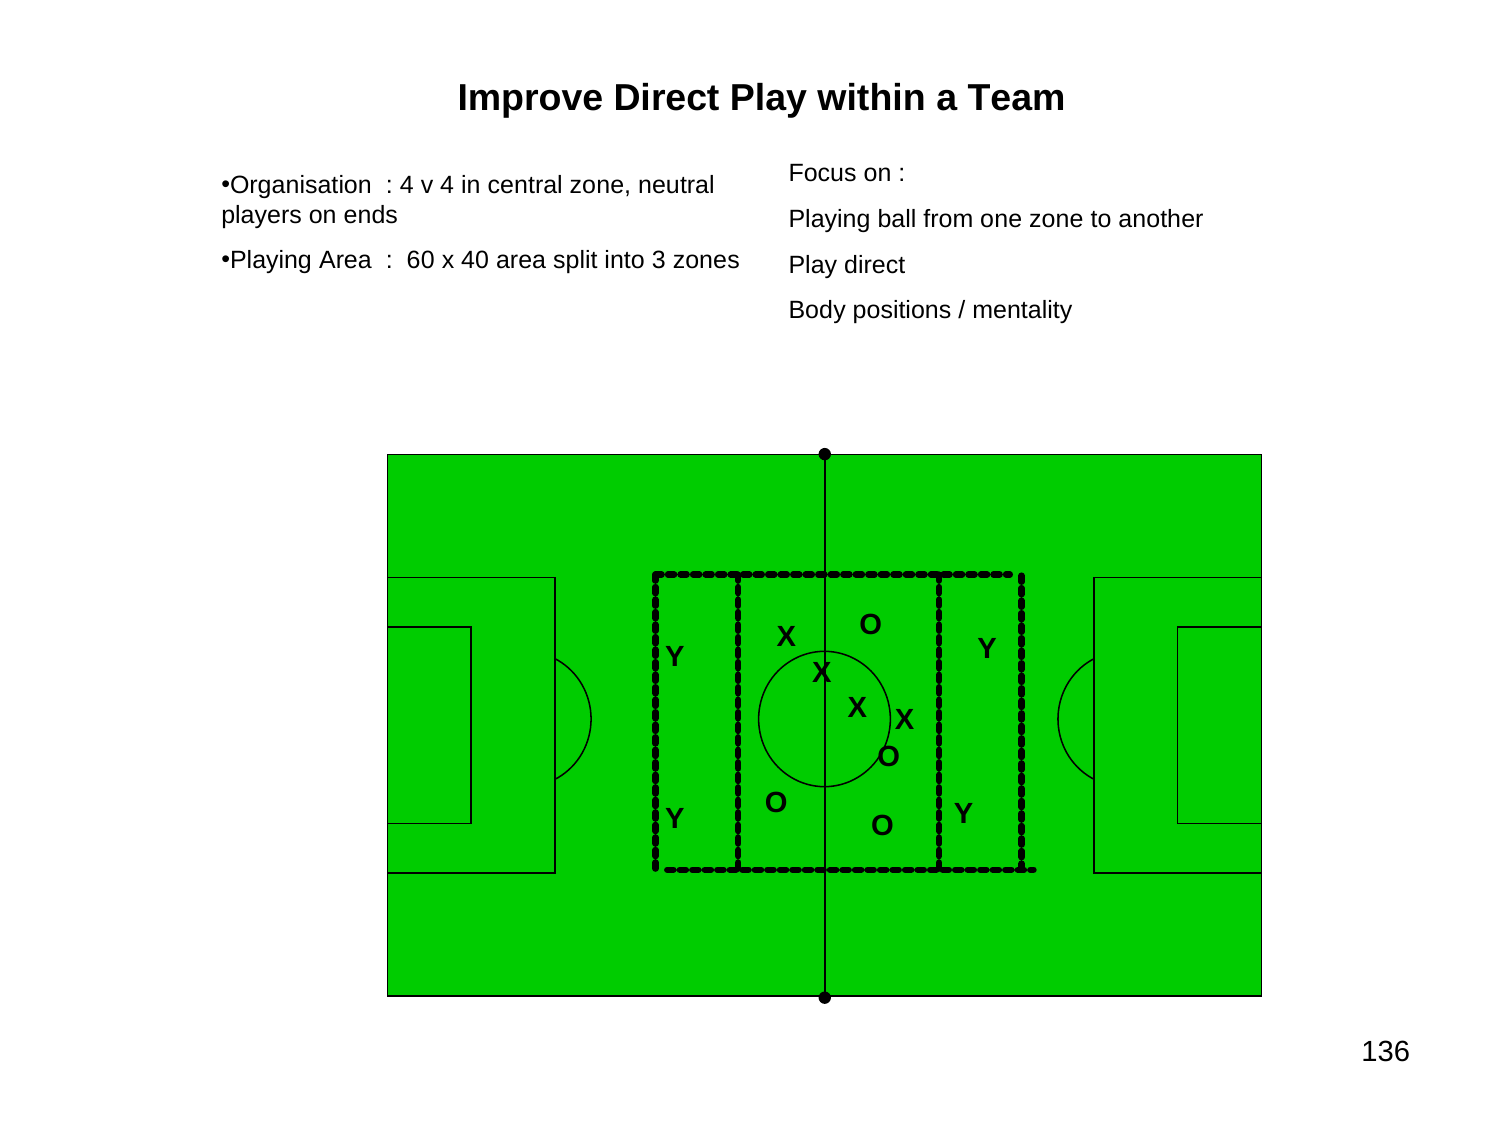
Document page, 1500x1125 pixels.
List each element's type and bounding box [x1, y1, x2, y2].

text_box [773, 149, 1388, 377]
text_box [387, 454, 1262, 998]
text_box [253, 65, 1270, 126]
text_box [1074, 1024, 1425, 1103]
text_box [206, 160, 762, 312]
